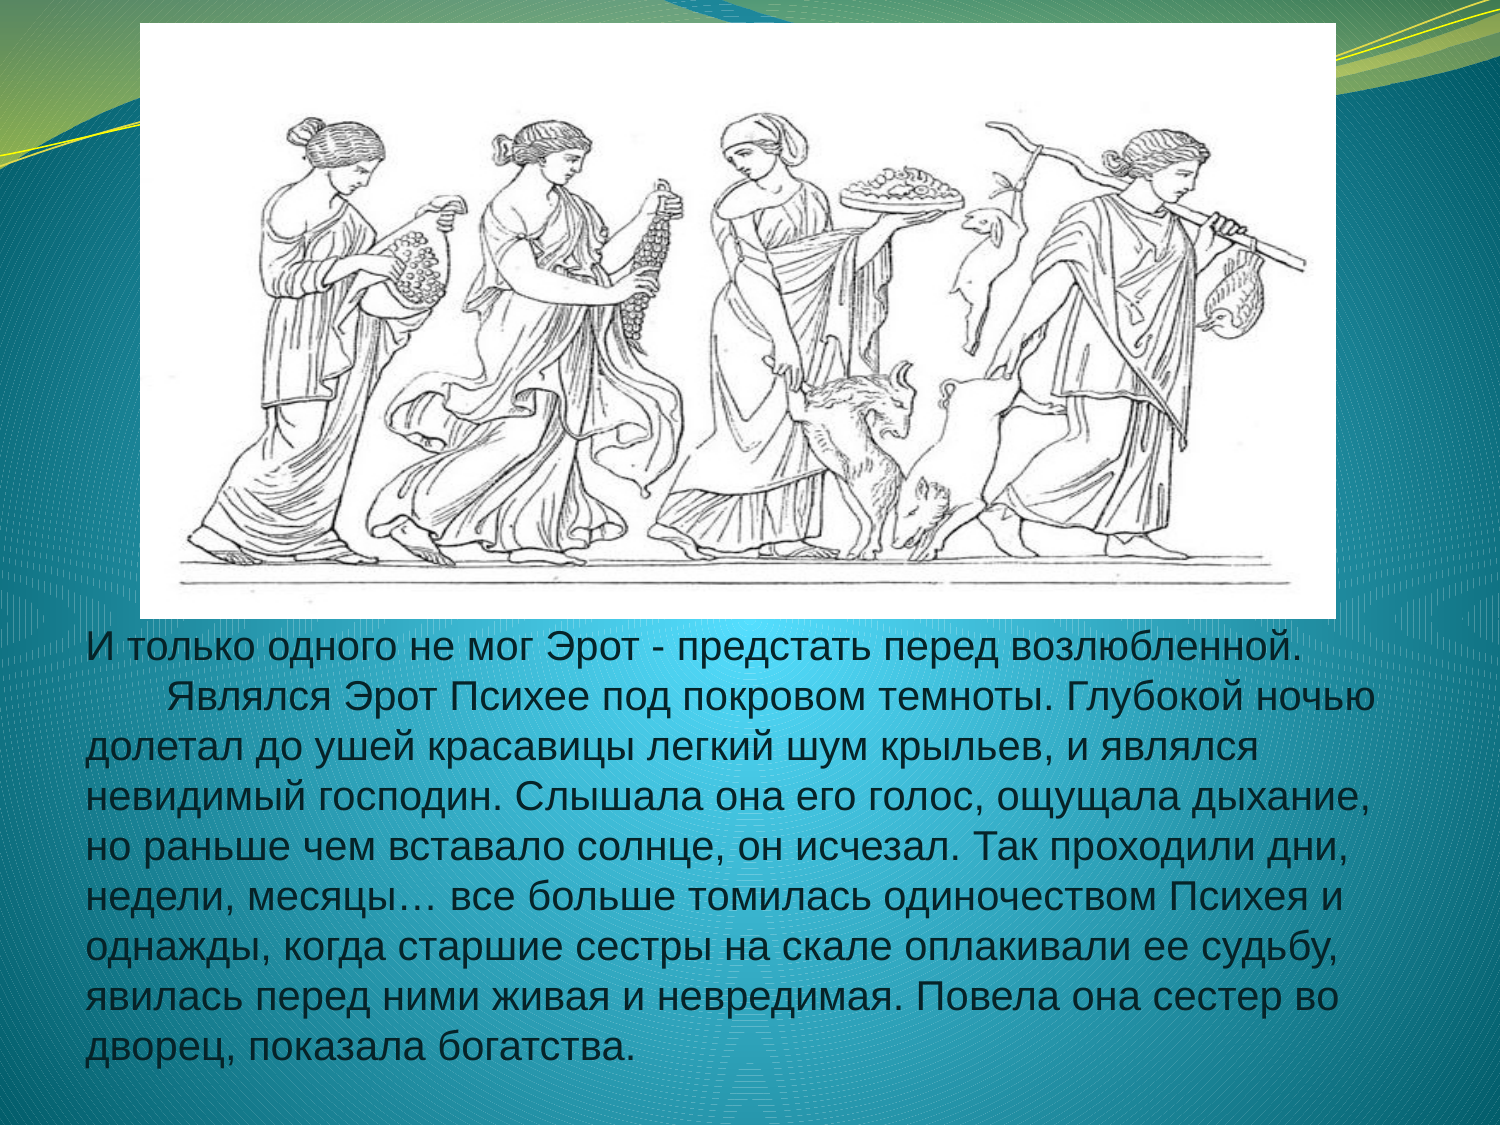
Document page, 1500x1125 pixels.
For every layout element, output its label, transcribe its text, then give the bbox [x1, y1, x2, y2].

text_box И только одного не мог Эрот - предстать перед возлюбленной. Являлся Эрот Психее под покровом темноты. Глубокой ночью долетал до ушей красавицы легкий шум крыльев, и являлся невидимый господин. Слышала она его голос, ощущала дыхание, но раньше чем вставало солнце, он исчезал. Так проходили дни, недели, месяцы… все больше томилась одиночеством Психея и однажды, когда старшие сестры на скале оплакивали ее судьбу, явилась перед ними живая и невредимая. Повела она сестер во дворец, показала богатства. [70, 611, 1442, 1077]
picture [140, 23, 1337, 619]
